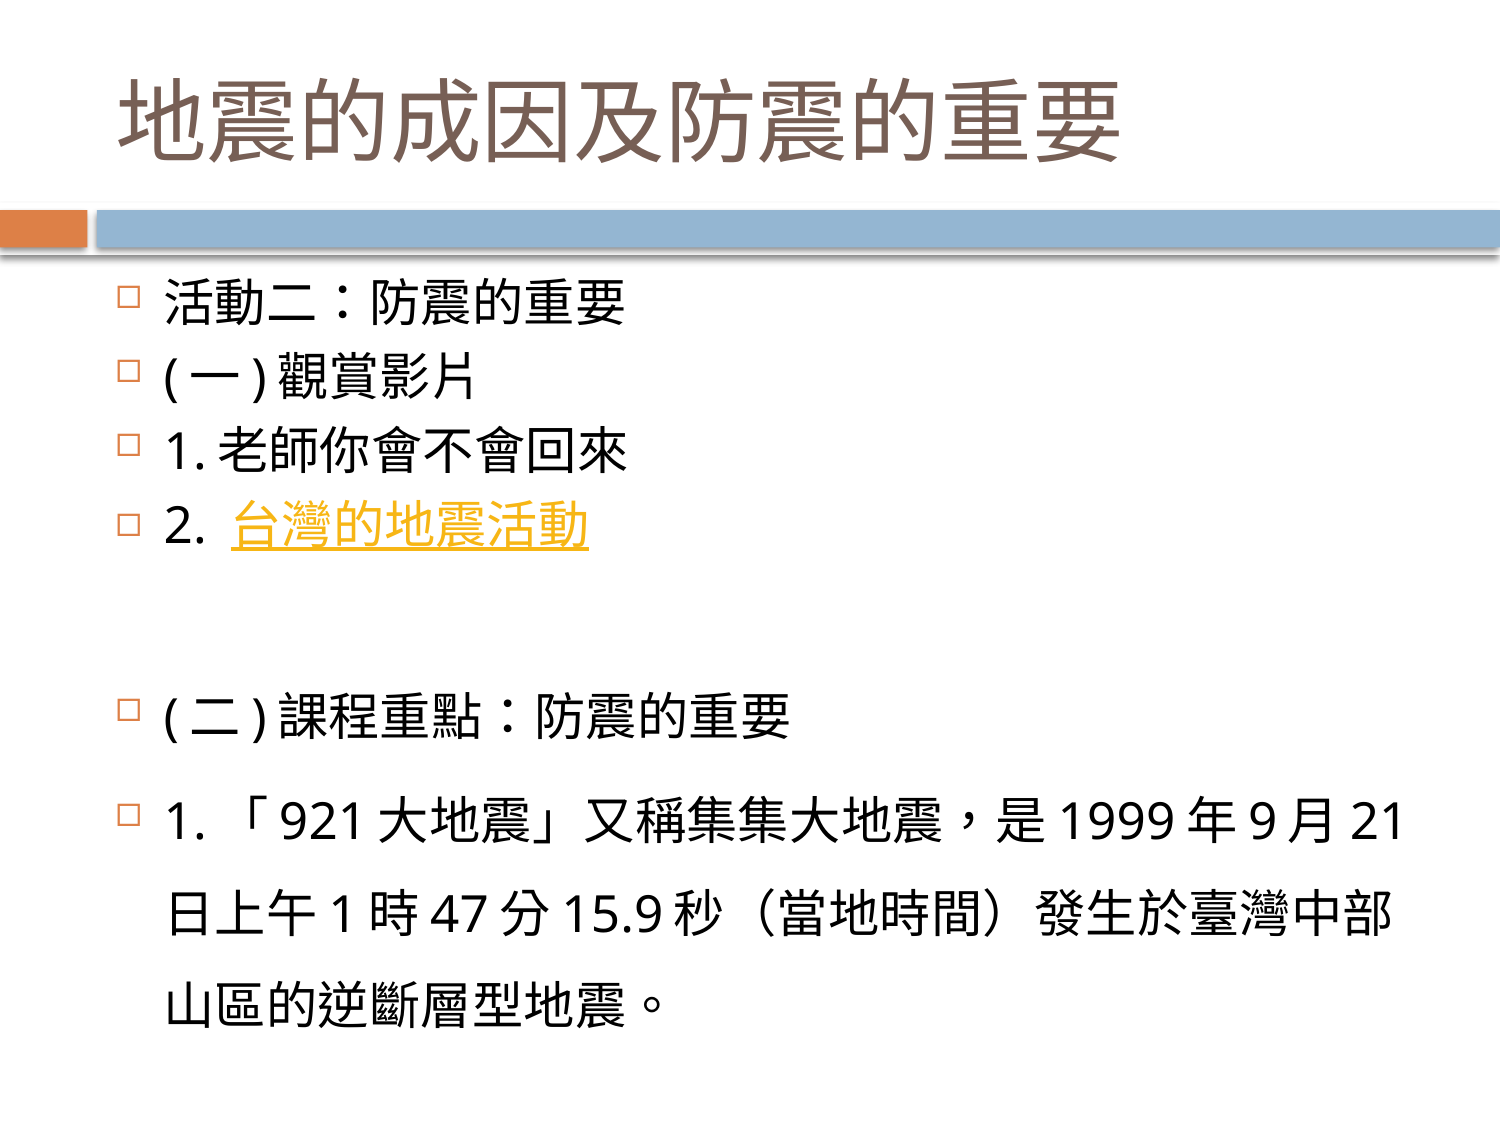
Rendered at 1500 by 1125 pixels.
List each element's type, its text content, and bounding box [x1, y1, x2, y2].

list 活動二：防震的重要 (一)觀賞影片 1.老師你會不會回來 2. 台灣的地震活動 (二)課程重點：防震的重要 1.「921大地震」又稱集集大地震，是1999年9月21日上午1時47分15.9秒（當地時間）發生於臺灣中部山區的逆斷層型地震。 [100, 262, 1438, 1047]
title 地震的成因及防震的重要 [100, 37, 1438, 200]
